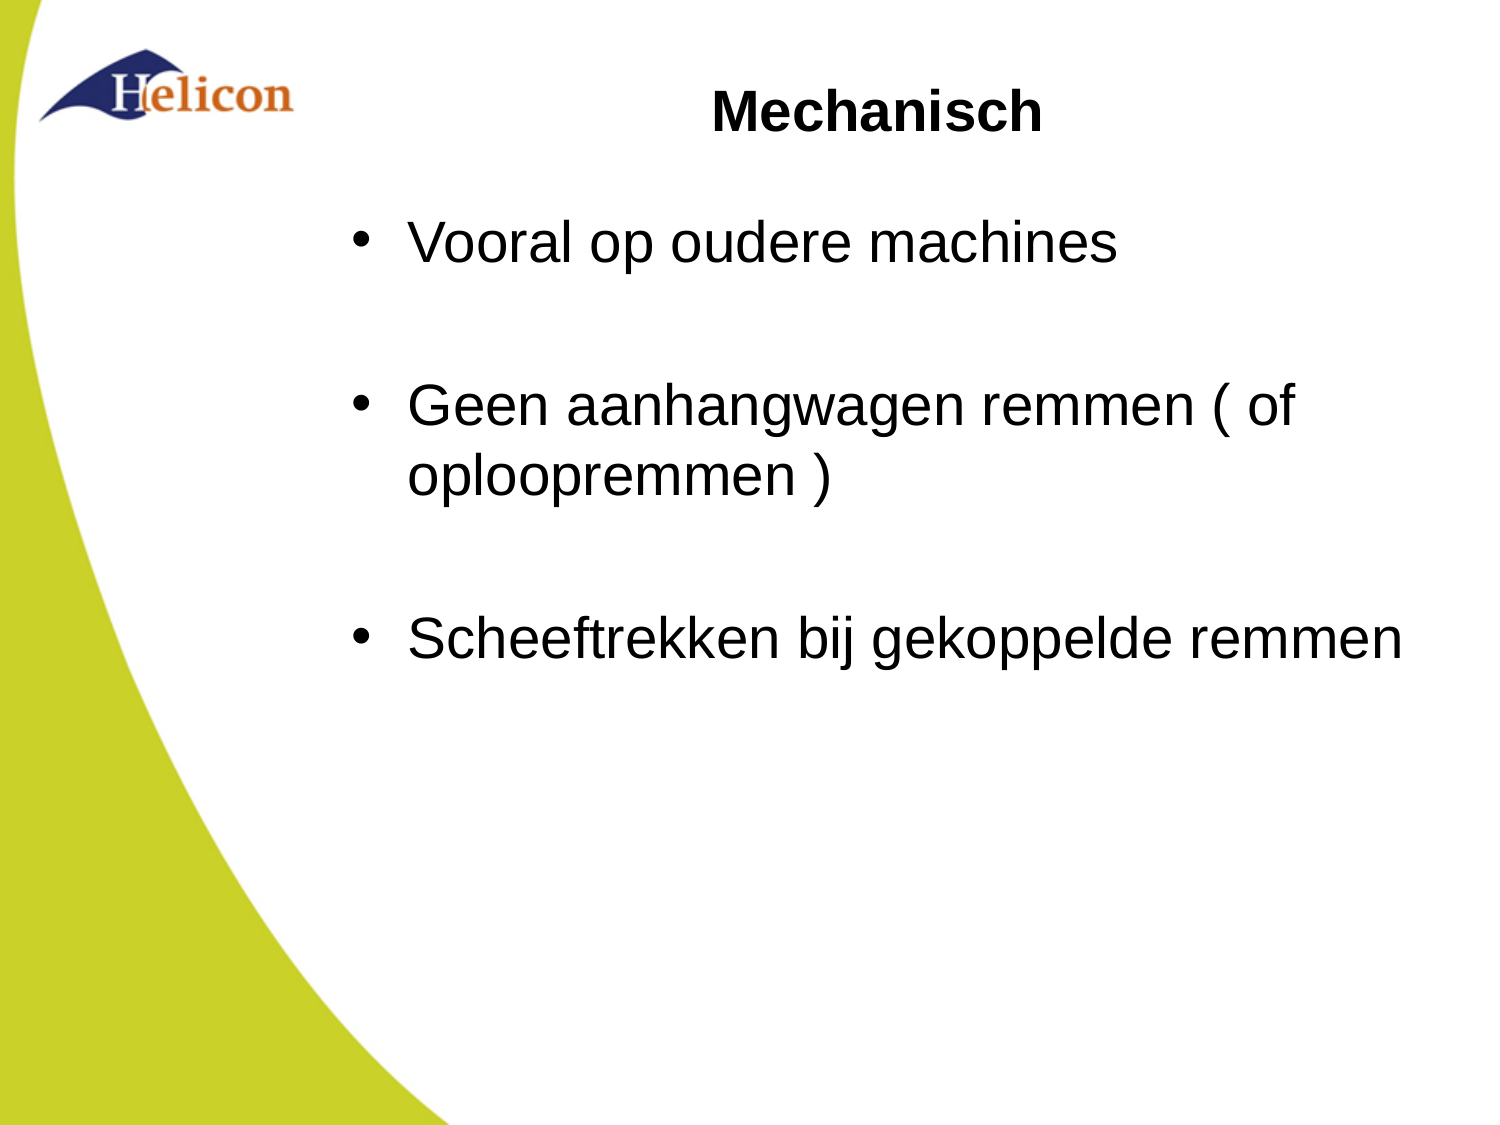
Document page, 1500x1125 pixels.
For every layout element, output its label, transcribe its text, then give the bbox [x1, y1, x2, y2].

list Vooral op oudere machines Geen aanhangwagen remmen ( of oploopremmen ) Scheeftrekken bij gekoppelde remmen [336, 196, 1425, 1005]
title Mechanisch [324, 54, 1415, 161]
picture [0, 0, 1500, 1125]
